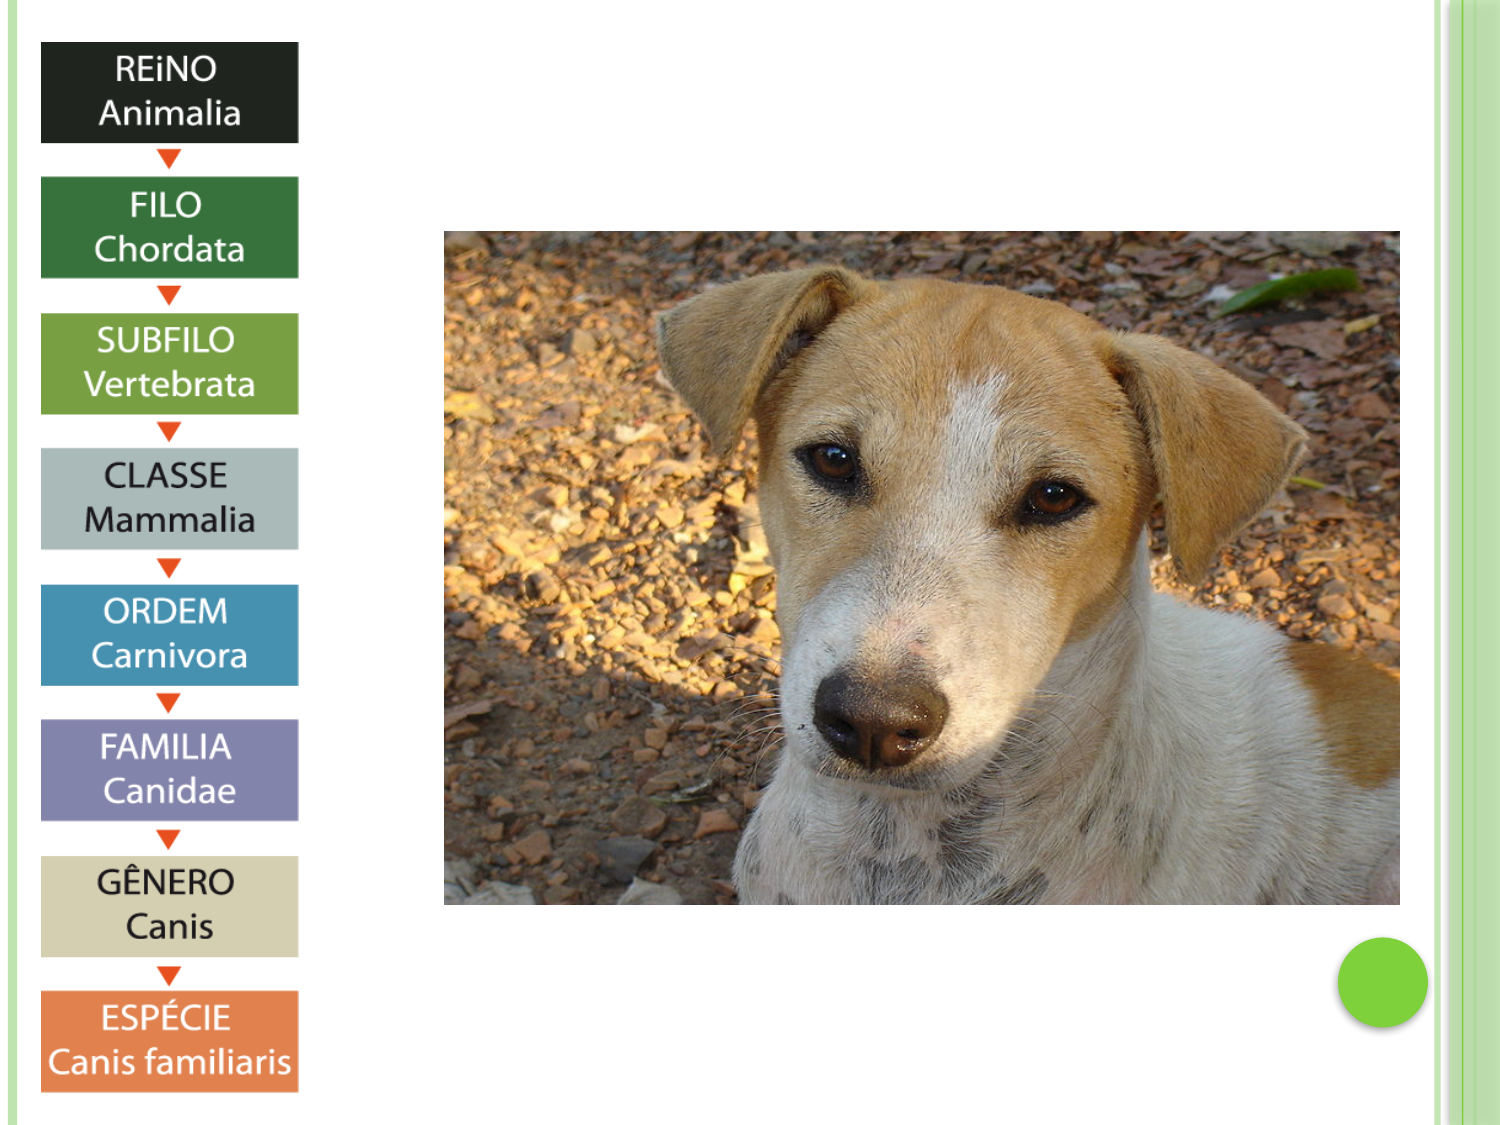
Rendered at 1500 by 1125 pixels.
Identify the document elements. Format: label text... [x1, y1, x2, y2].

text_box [40, 42, 1401, 1094]
title Exemplo de classificação da espécie Canis familiares [29, 0, 951, 138]
